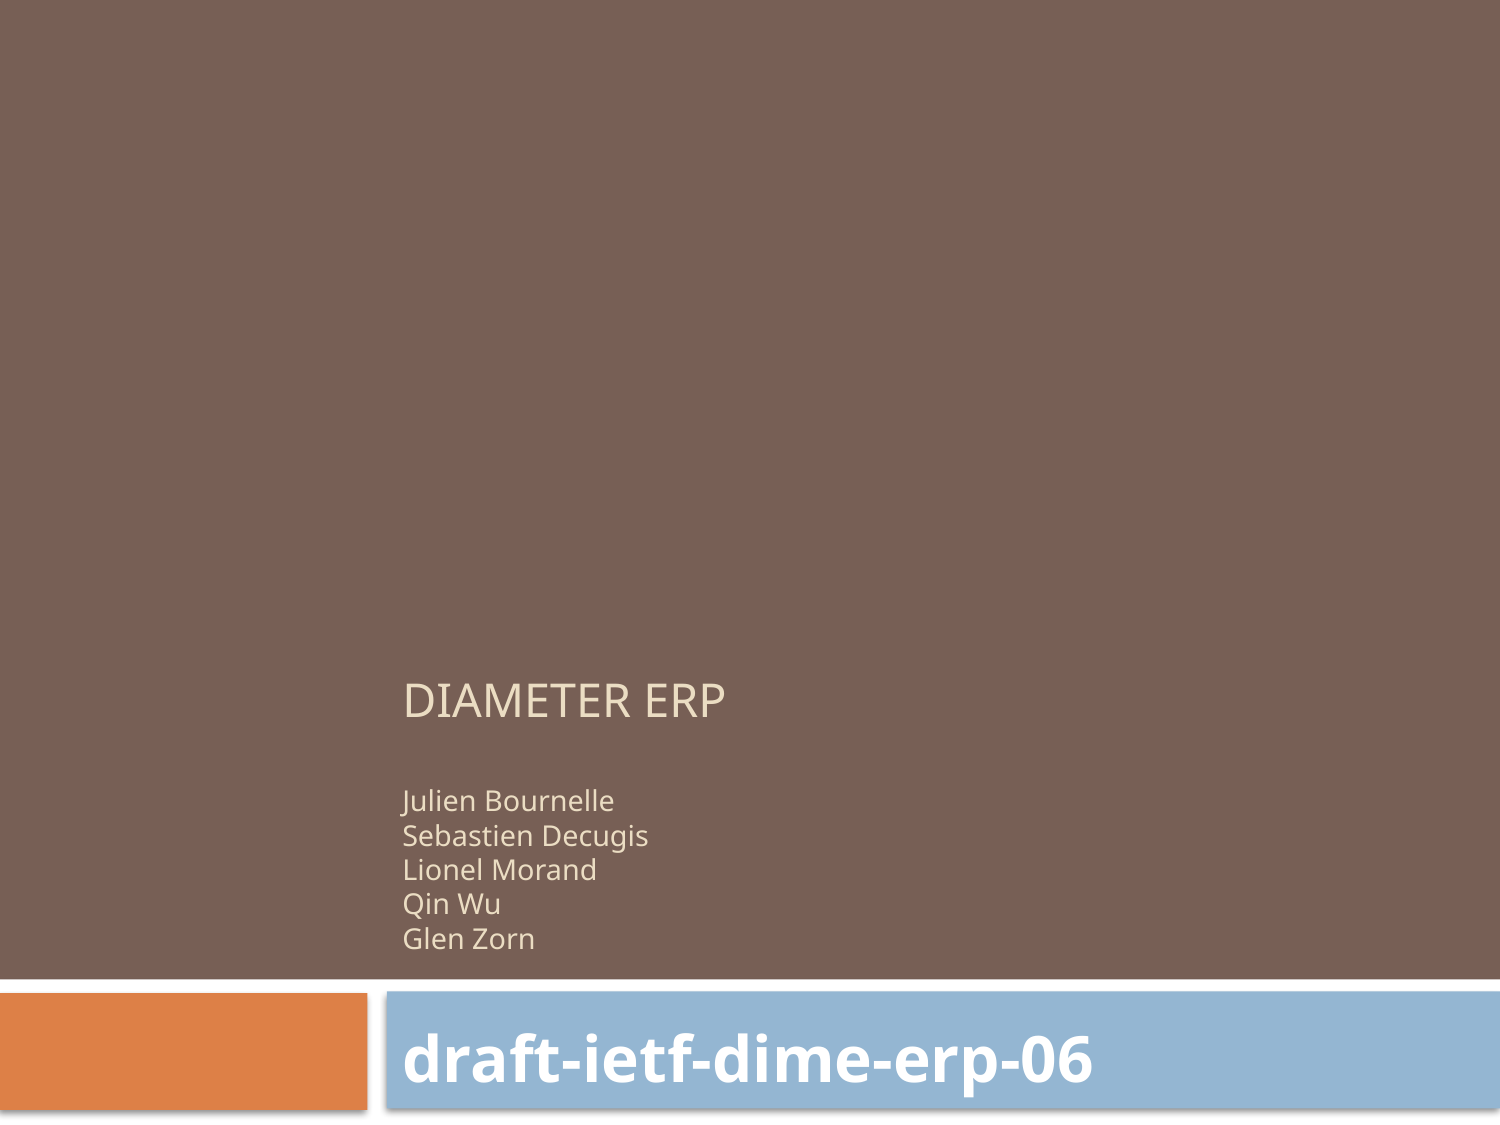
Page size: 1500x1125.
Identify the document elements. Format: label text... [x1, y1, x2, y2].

subtitle draft-ietf-dime-erp-06 [387, 992, 1488, 1105]
title Diameter ERP Julien Bournelle Sebastien Decugis Lionel Morand Qin Wu Glen Zorn [387, 662, 1450, 963]
